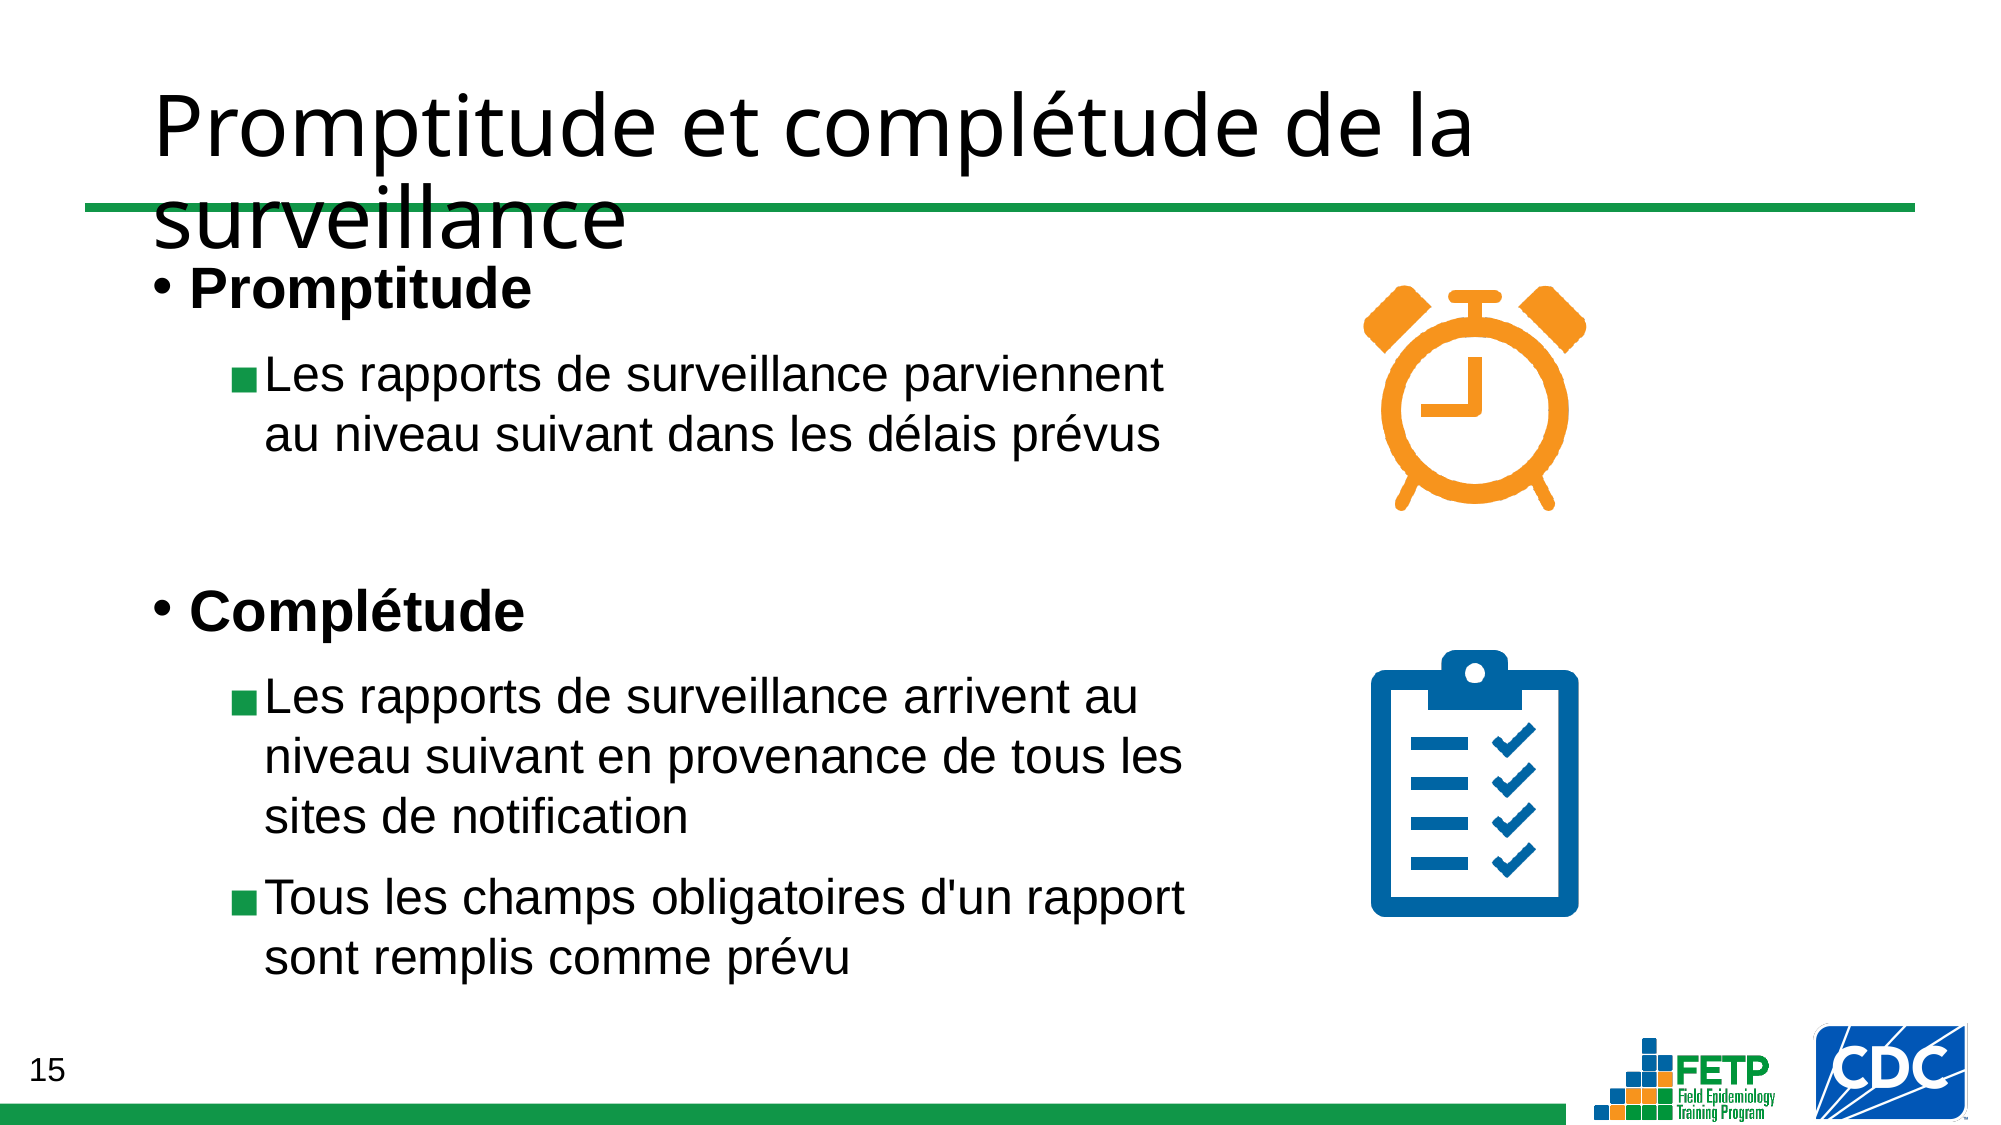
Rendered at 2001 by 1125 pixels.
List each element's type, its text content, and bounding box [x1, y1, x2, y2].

list Promptitude Les rapports de surveillance parviennent au niveau suivant dans les délais prévus Complétude Les rapports de surveillance arrivent au niveau suivant en provenance de tous les sites de notification Tous les champs obligatoires d'un rapport sont remplis comme prévu [137, 242, 1235, 1004]
picture [1594, 1038, 1775, 1122]
text_box Promptitude et complétude de la surveillance [137, 75, 1863, 207]
picture [1813, 1023, 1968, 1122]
picture [1314, 236, 1635, 557]
picture [1314, 622, 1635, 944]
